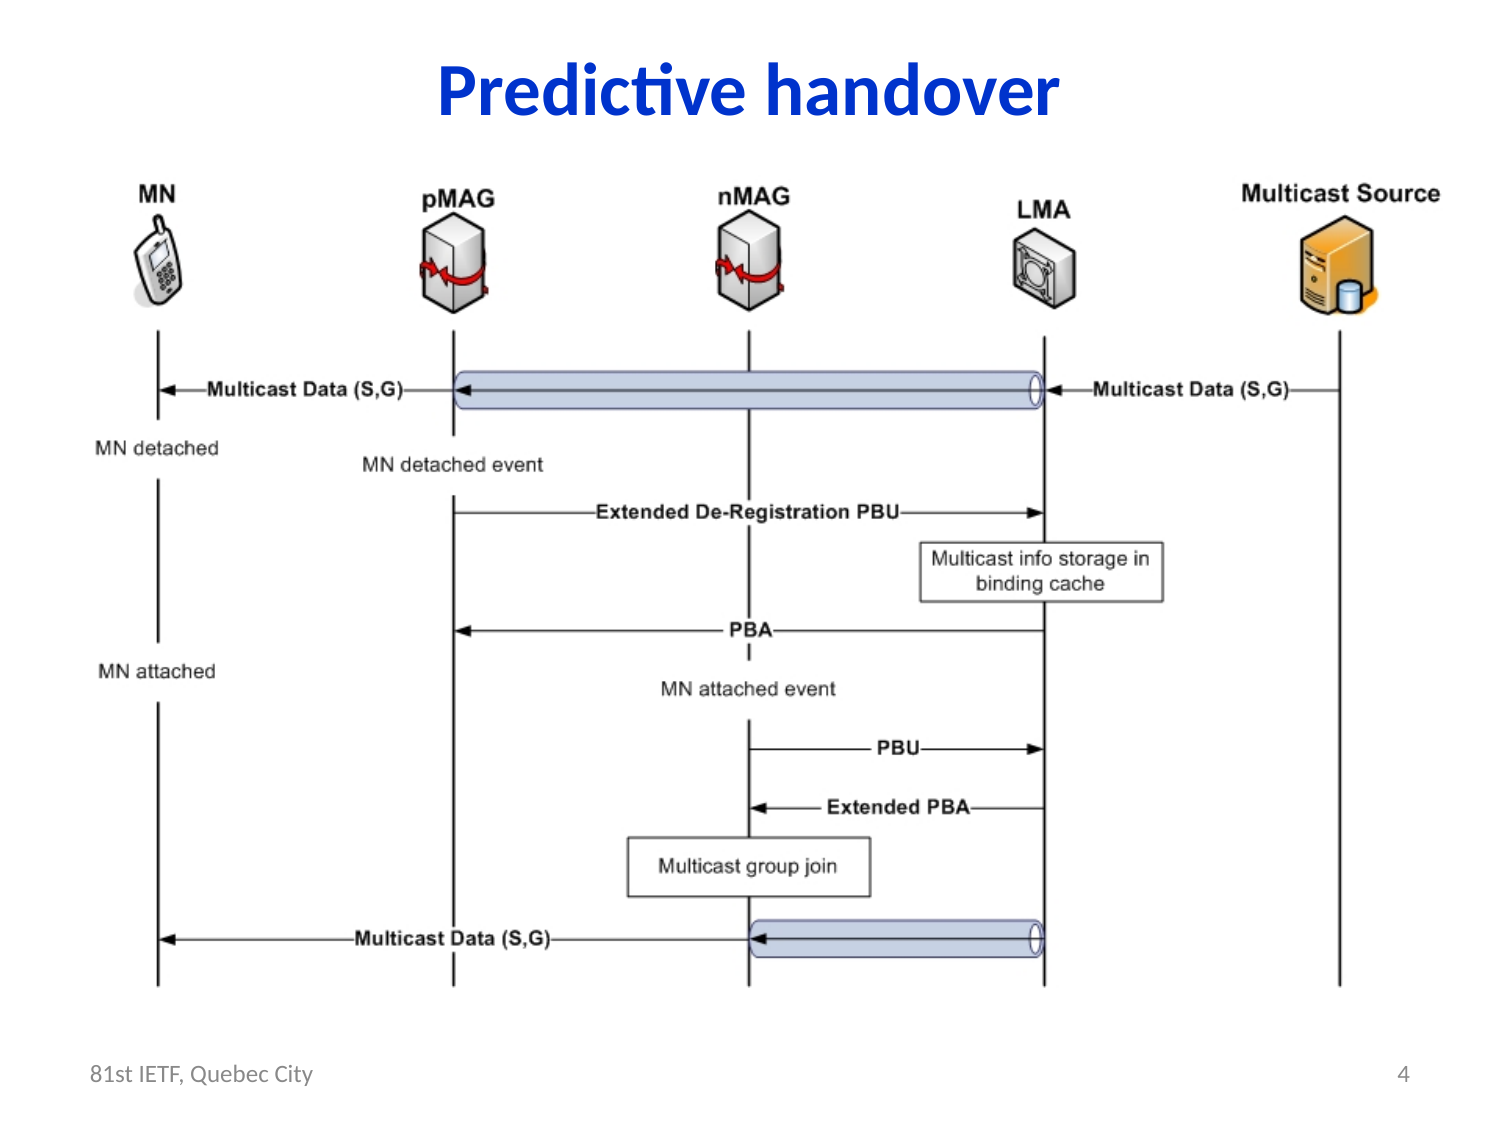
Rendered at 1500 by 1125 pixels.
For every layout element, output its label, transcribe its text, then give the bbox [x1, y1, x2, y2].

text_box 81st IETF, Quebec City [75, 1042, 425, 1103]
picture [57, 174, 1443, 988]
title Predictive handover [74, 44, 1426, 126]
text_box 4 [1074, 1042, 1425, 1103]
